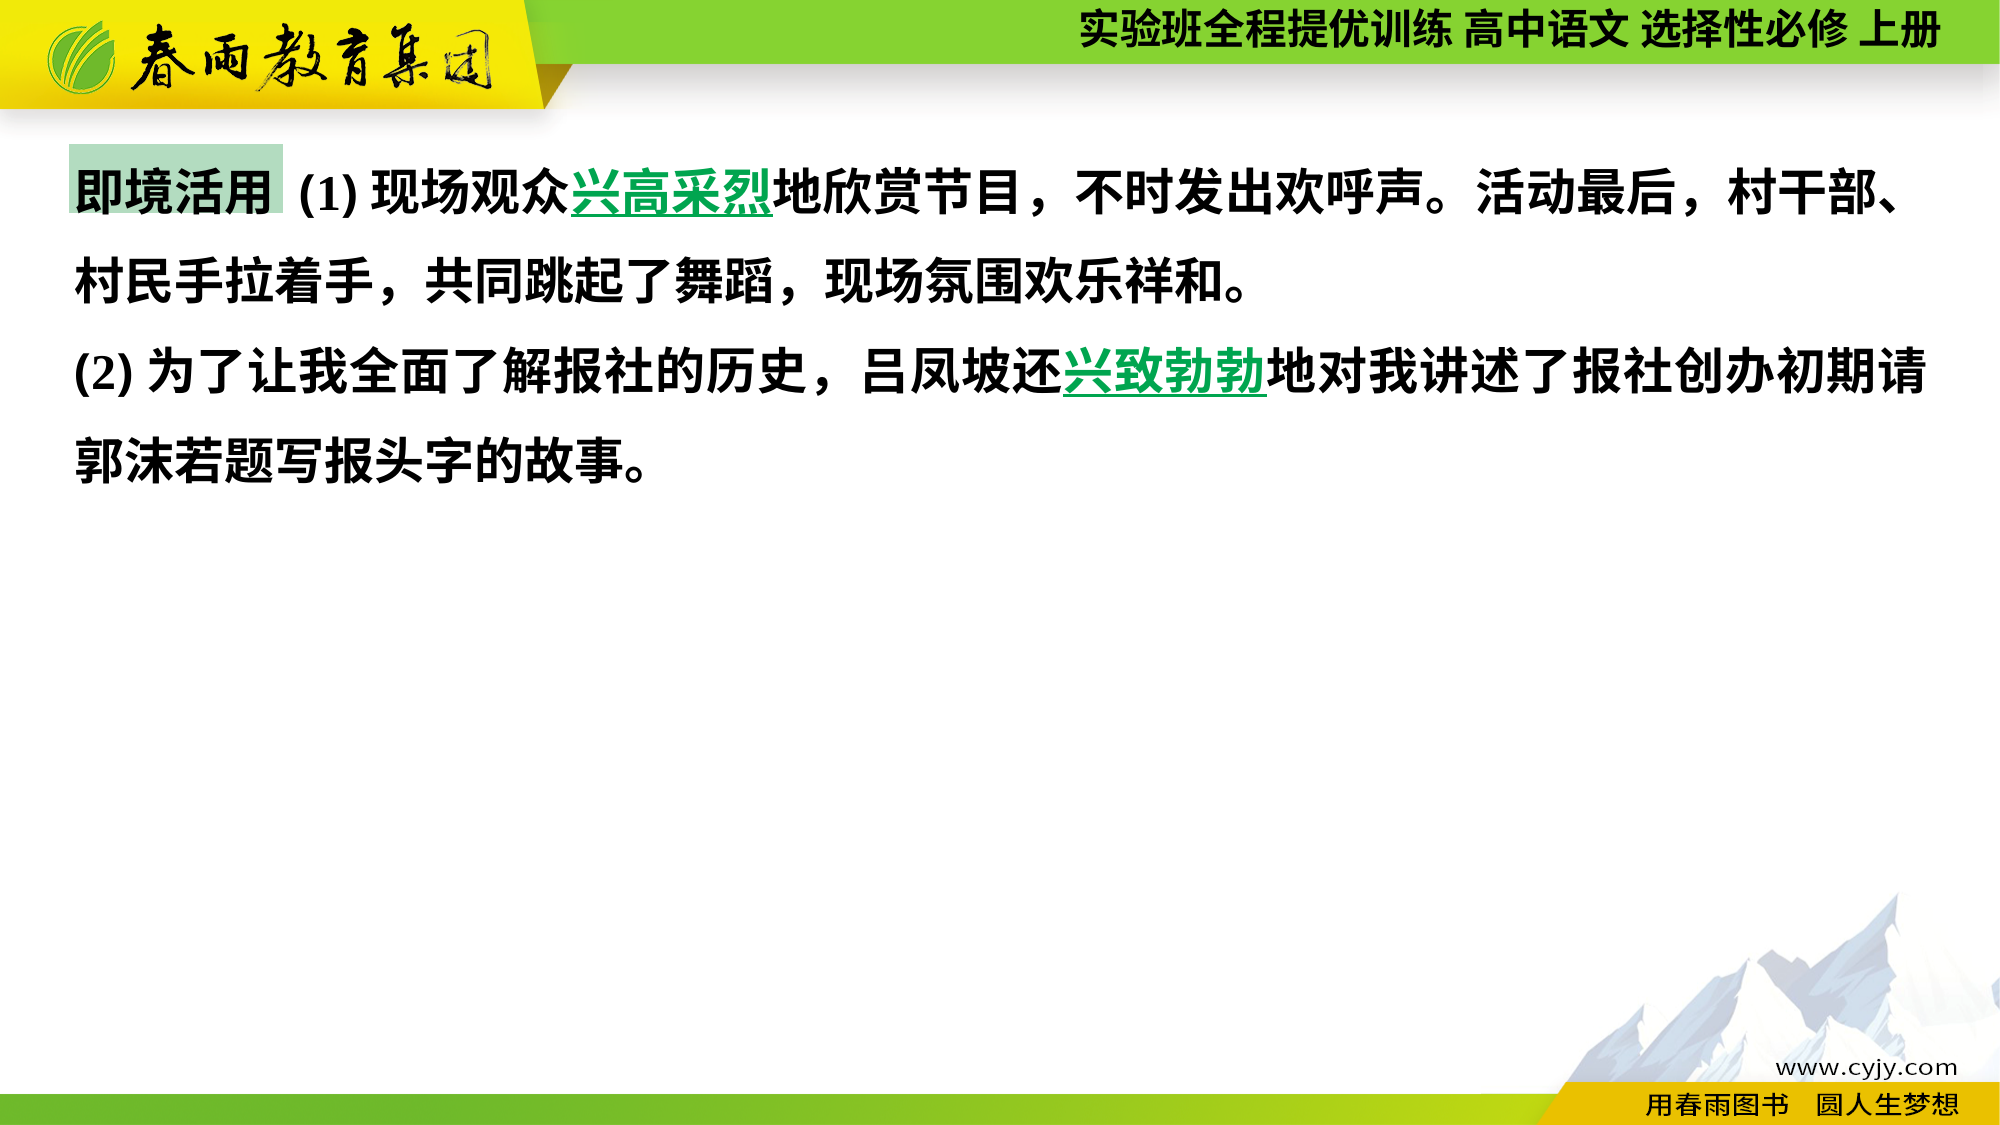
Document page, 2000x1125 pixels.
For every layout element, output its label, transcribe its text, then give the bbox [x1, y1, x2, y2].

list 即境活用 (1)现场观众兴高采烈地欣赏节目，不时发出欢呼声。活动最后，村干部、村民手拉着手，共同跳起了舞蹈，现场氛围欢乐祥和。 (2)为了让我全面了解报社的历史，吕凤坡还兴致勃勃地对我讲述了报社创办初期请郭沫若题写报头字的故事。 [59, 122, 1944, 490]
picture [0, 0, 2000, 1125]
